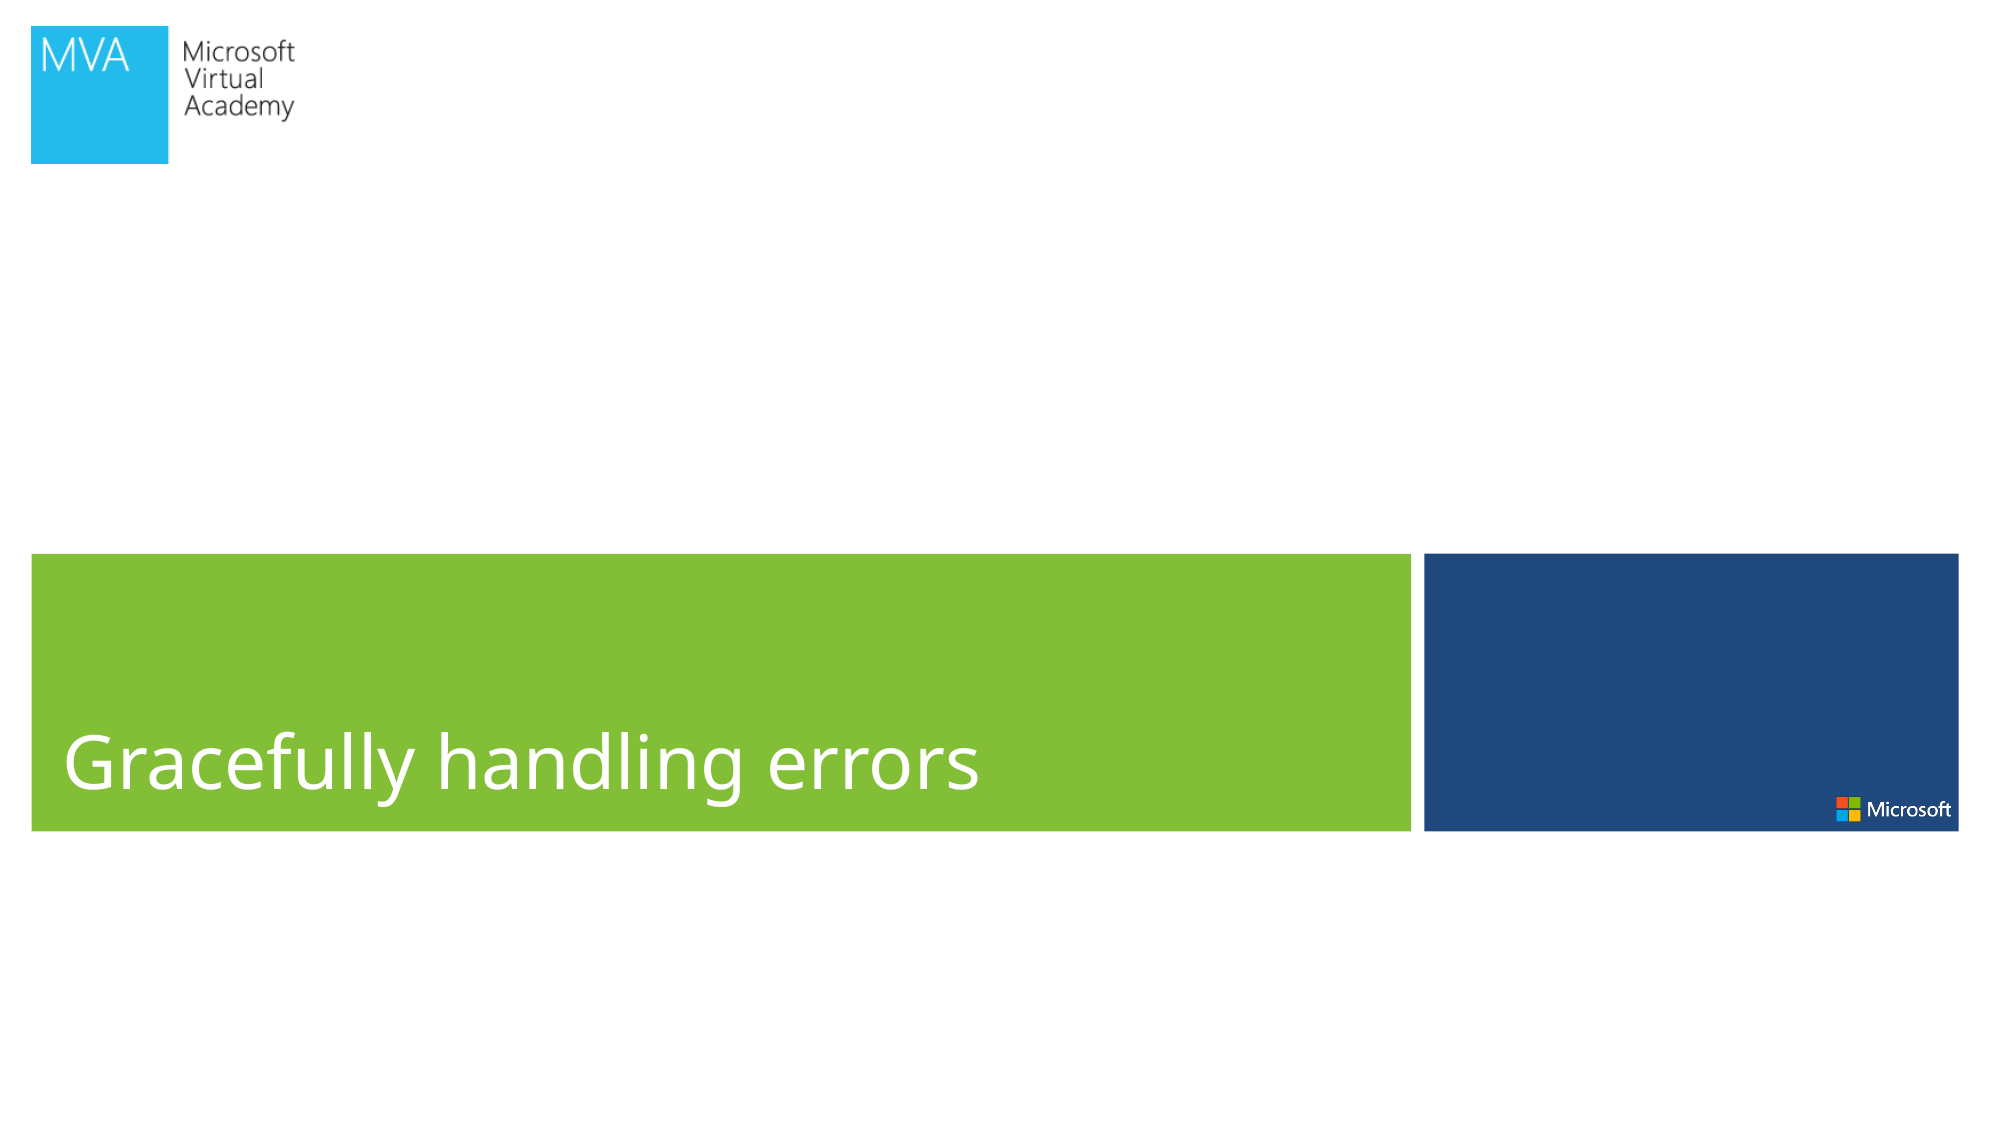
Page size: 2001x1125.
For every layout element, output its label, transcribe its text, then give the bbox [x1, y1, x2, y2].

picture [1834, 790, 1956, 827]
picture [31, 26, 374, 164]
list Gracefully handling errors [47, 568, 1396, 813]
